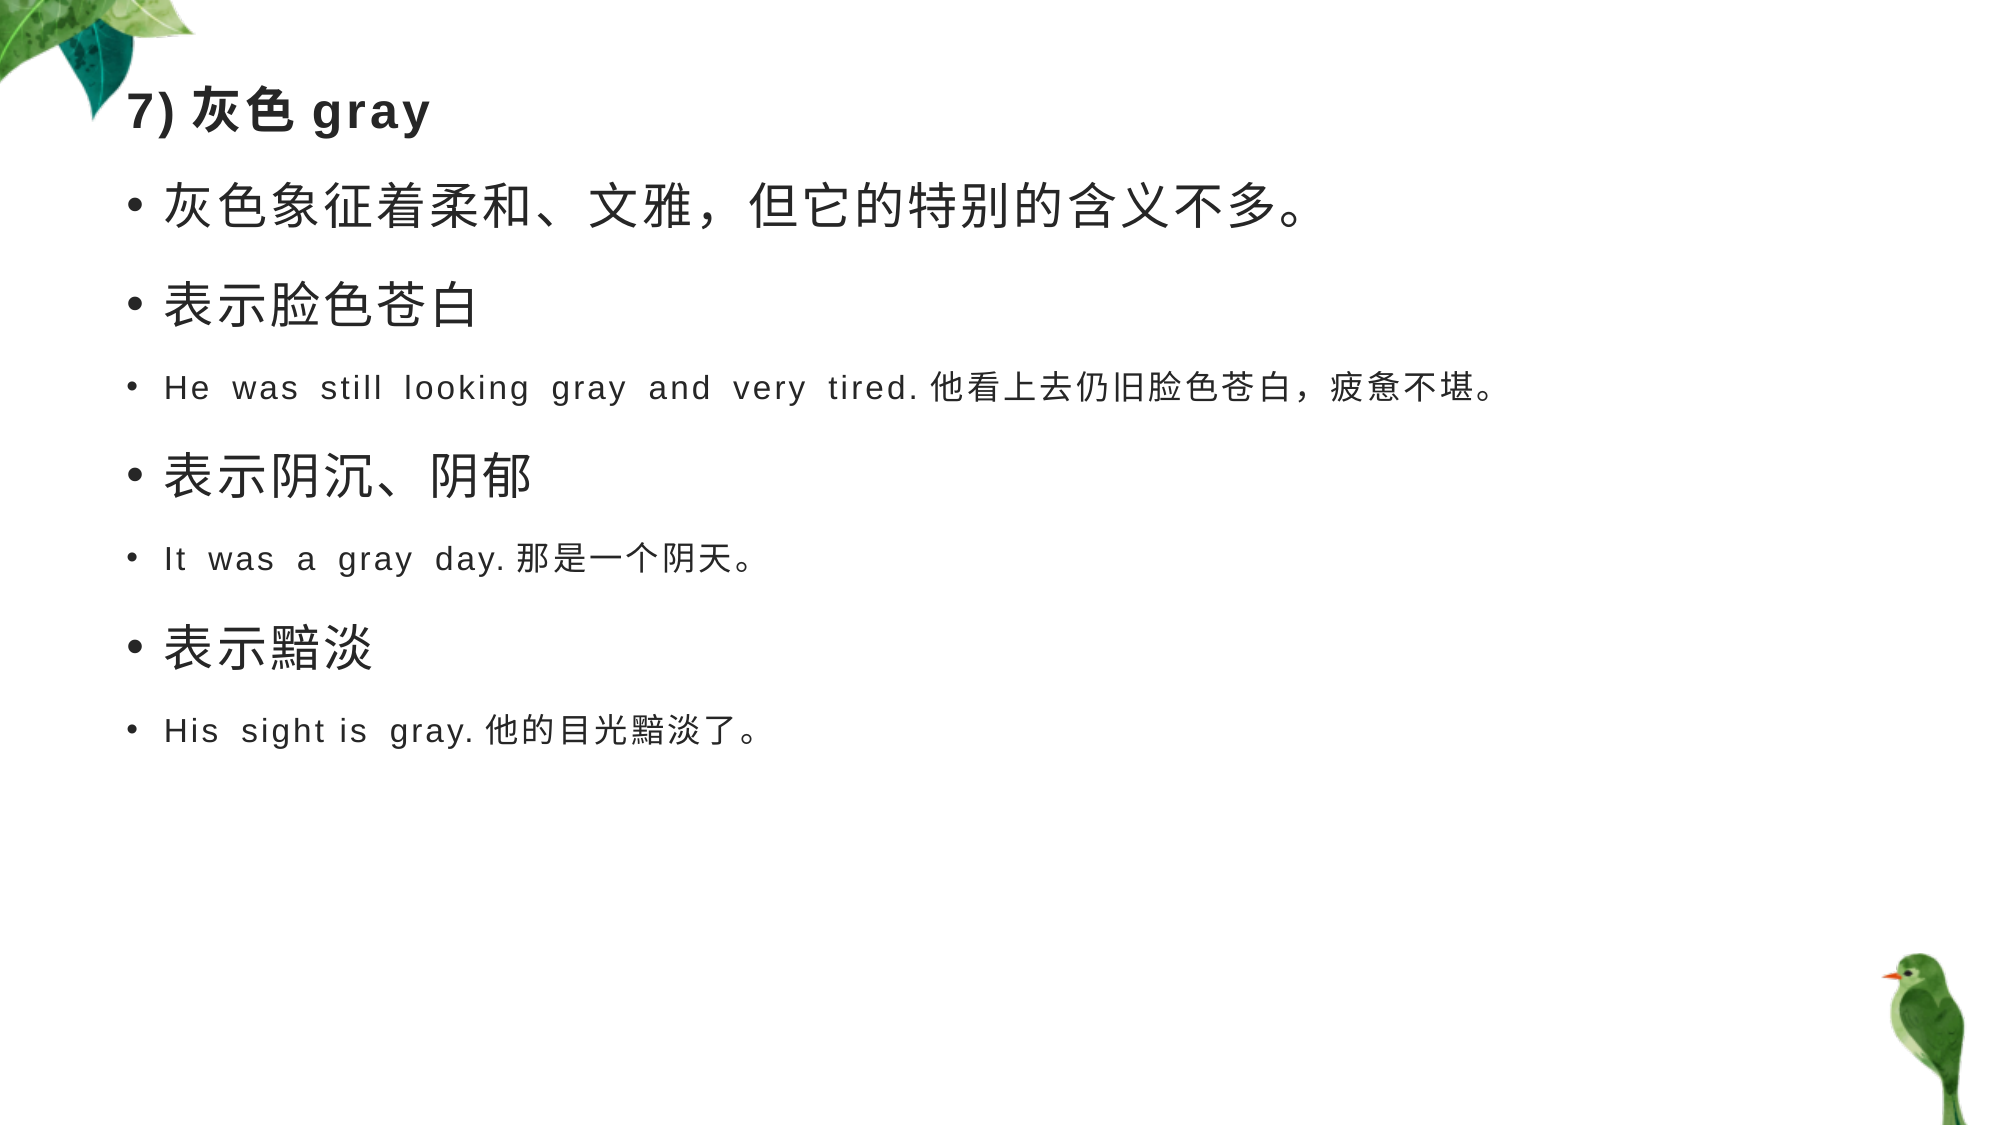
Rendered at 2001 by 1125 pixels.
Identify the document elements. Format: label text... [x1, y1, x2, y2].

picture [0, 0, 196, 122]
picture [1881, 953, 1971, 1125]
list 灰色象征着柔和、文雅，但它的特别的含义不多。 表示脸色苍白 He was still looking gray and very tired.他看上去仍旧脸色苍白，疲惫不堪。 表示阴沉、阴郁 It was a gray day.那是一个阴天。 表示黯淡 His sight is gray.他的目光黯淡了。 [109, 156, 1891, 1041]
title 7)灰色gray [109, 72, 1891, 146]
